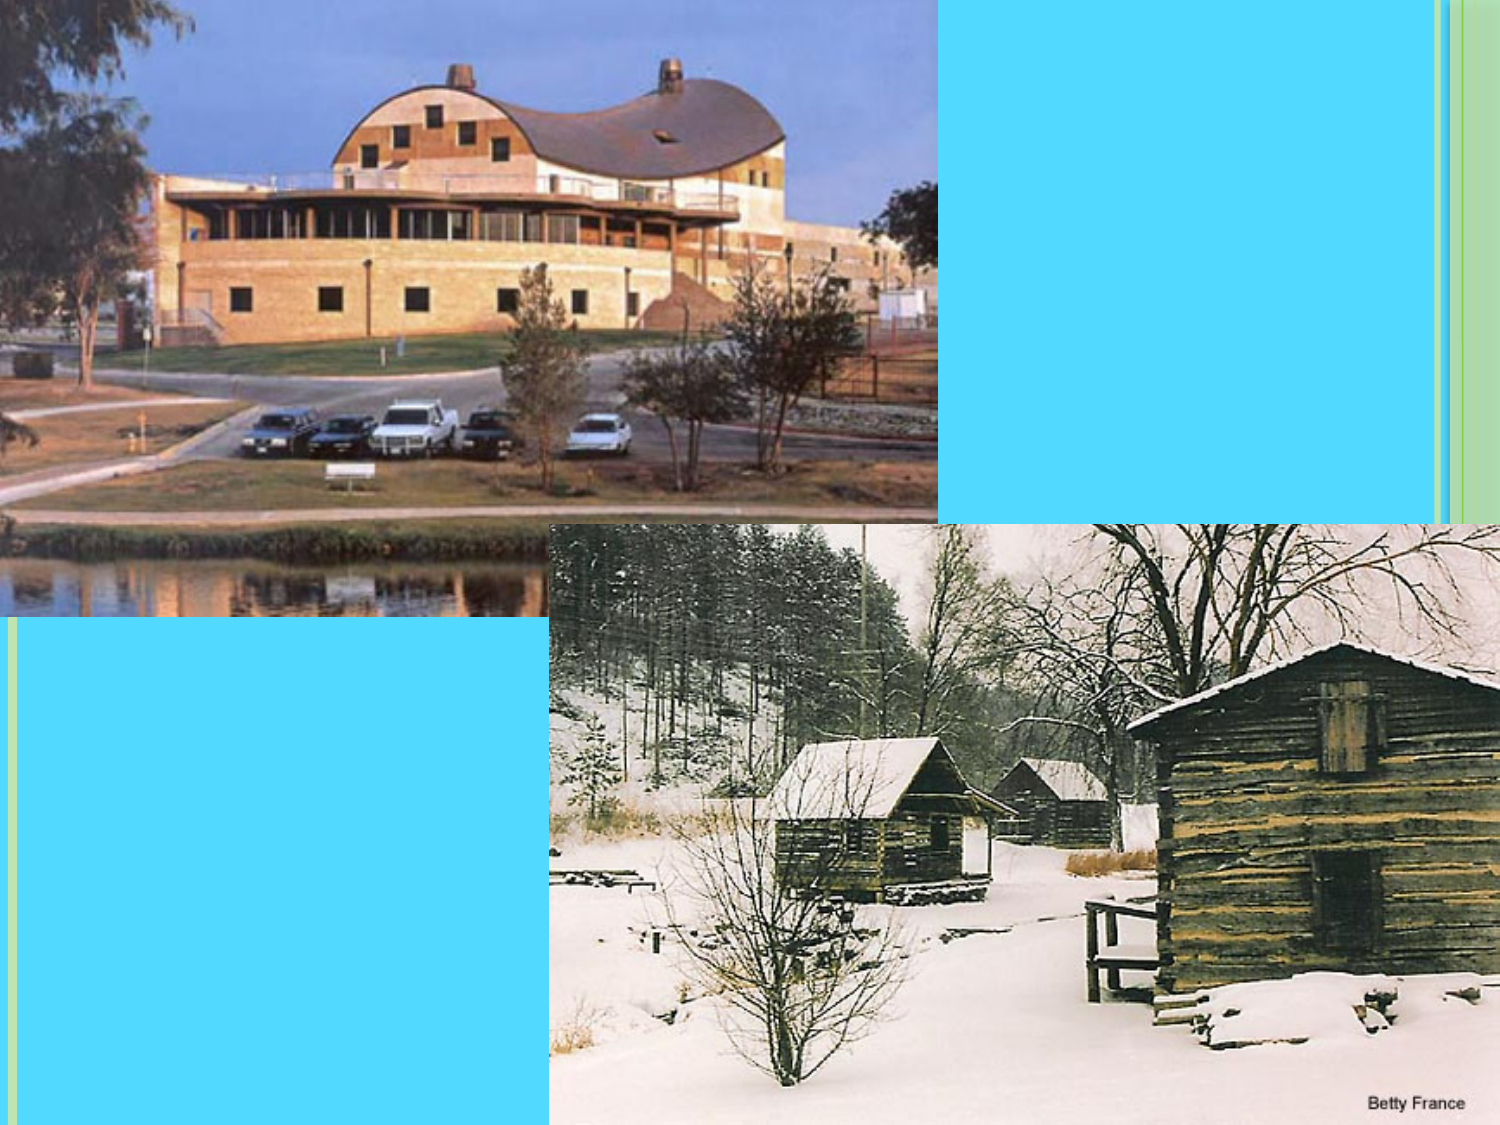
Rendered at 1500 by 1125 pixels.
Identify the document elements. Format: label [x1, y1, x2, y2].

list [0, 0, 938, 618]
picture [549, 524, 1500, 1125]
